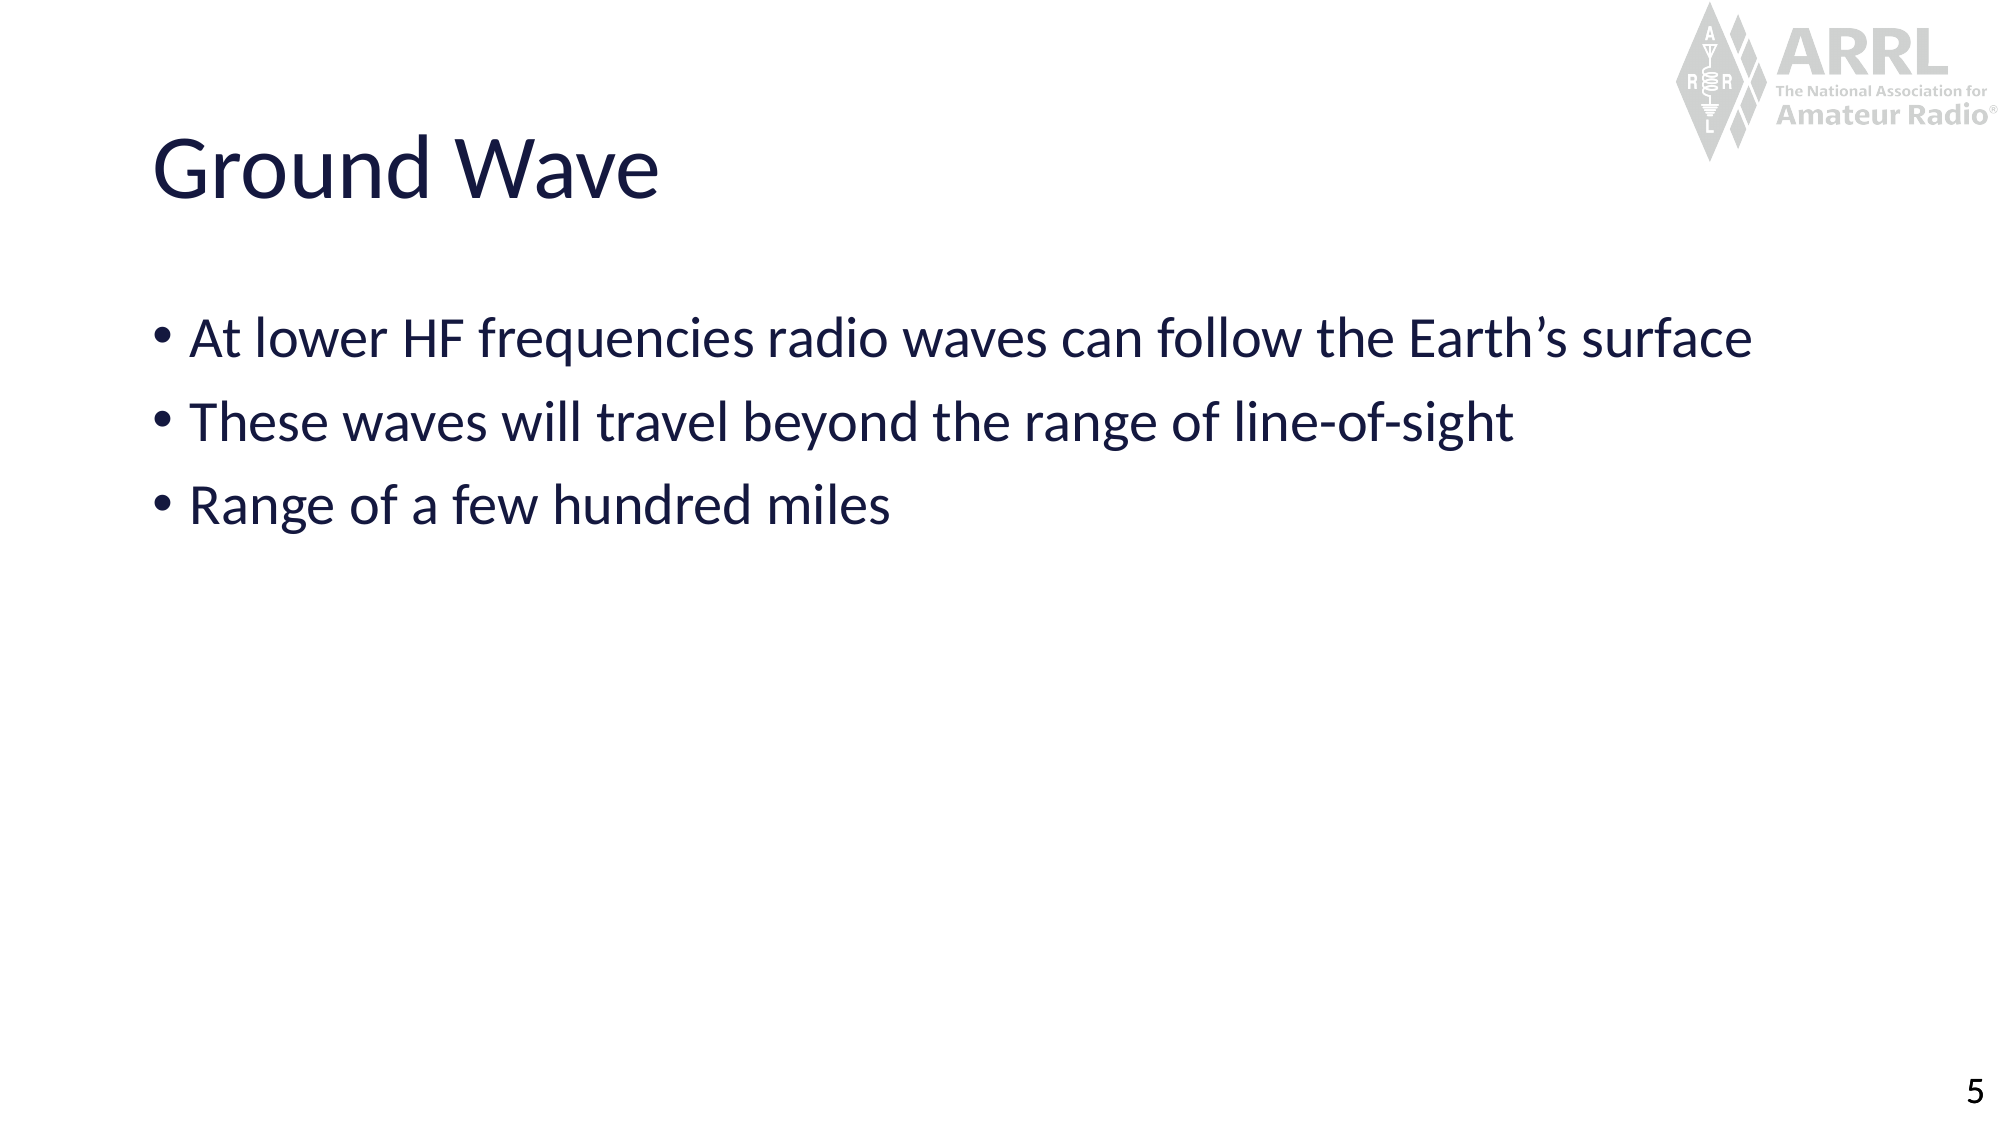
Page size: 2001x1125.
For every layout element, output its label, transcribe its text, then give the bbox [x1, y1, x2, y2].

title Ground Wave [137, 59, 1863, 278]
picture [1674, 0, 2000, 164]
list At lower HF frequencies radio waves can follow the Earth’s surface These waves will travel beyond the range of line-of-sight Range of a few hundred miles [137, 299, 1863, 1014]
